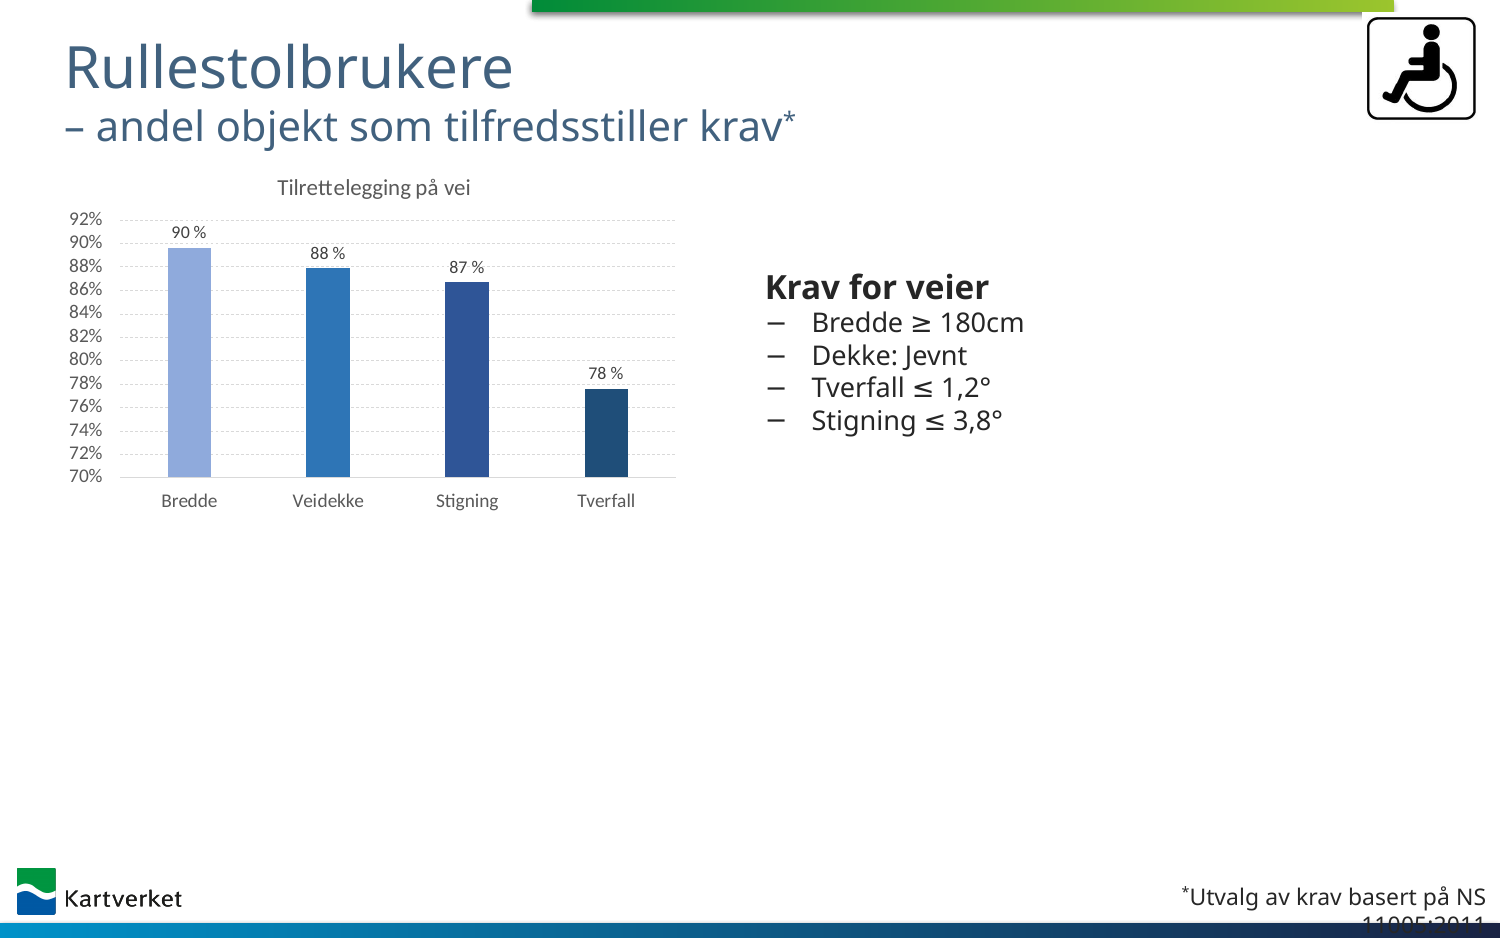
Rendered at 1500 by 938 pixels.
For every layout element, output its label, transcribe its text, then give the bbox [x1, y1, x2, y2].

picture [1362, 12, 1481, 126]
text_box *Utvalg av krav basert på NS 11005:2011 [1068, 873, 1500, 938]
text_box Rullestolbrukere – andel objekt som tilfredsstiller krav* [49, 25, 1431, 158]
text_box Krav for veier Bredde ≥ 180cm Dekke: Jevnt Tverfall ≤ 1,2° Stigning ≤ 3,8° [750, 258, 1234, 444]
picture [62, 166, 687, 519]
